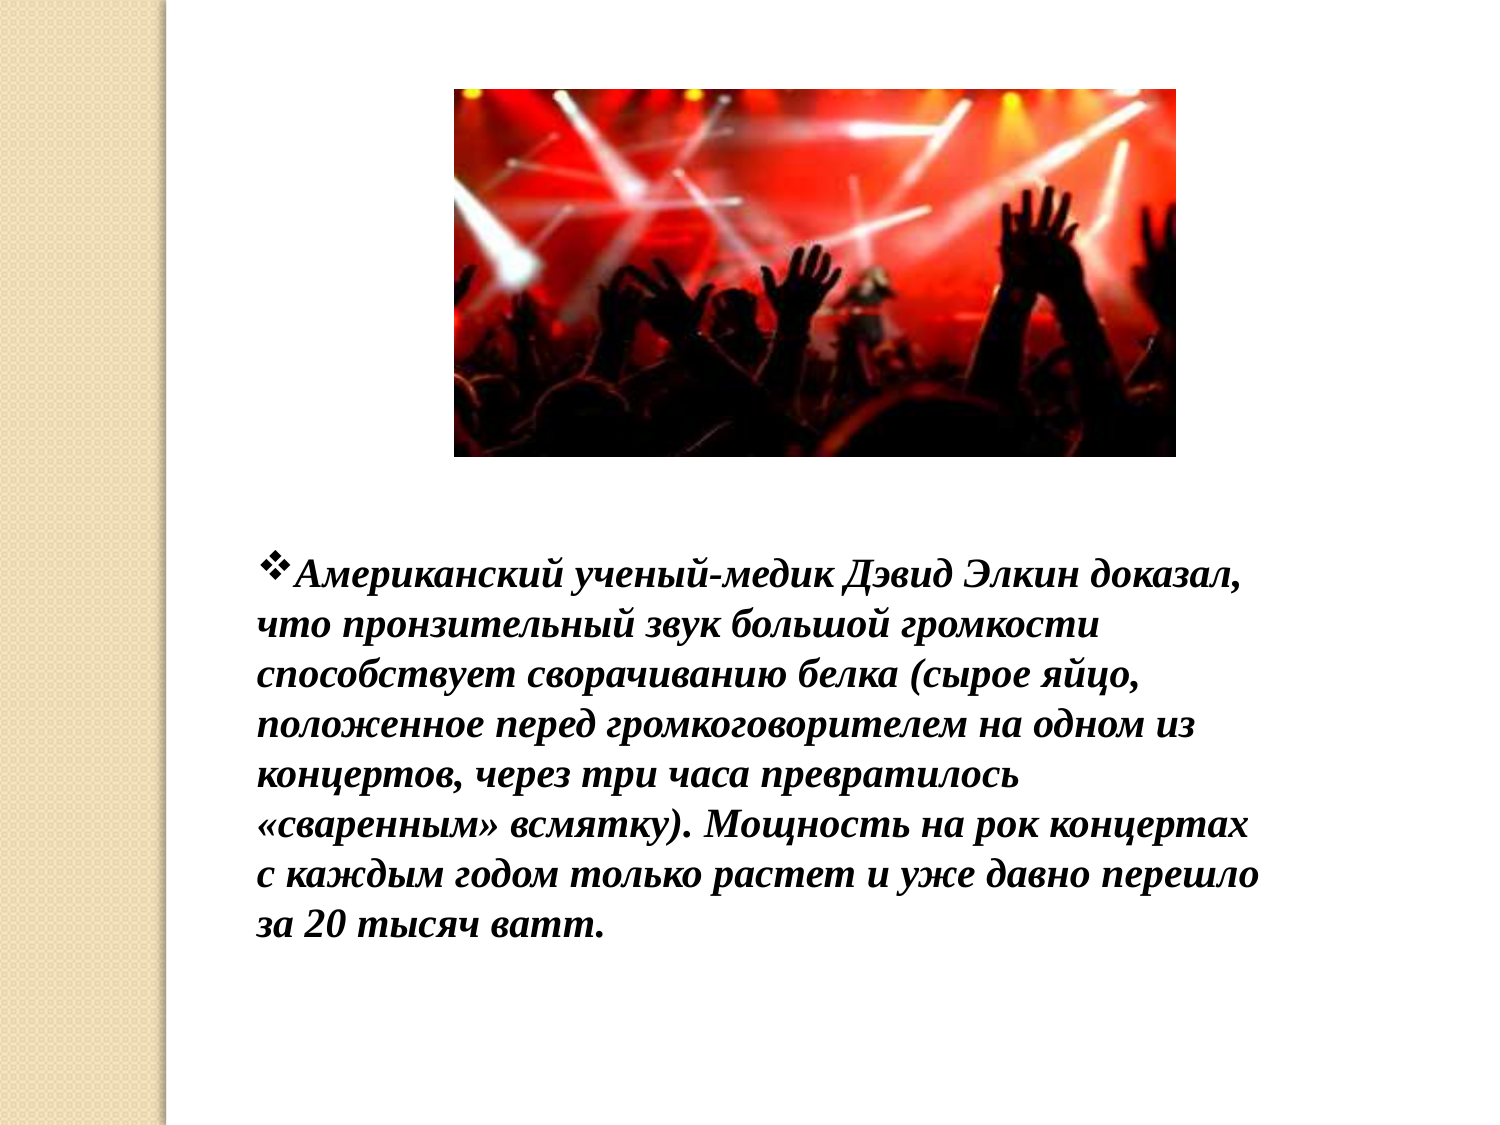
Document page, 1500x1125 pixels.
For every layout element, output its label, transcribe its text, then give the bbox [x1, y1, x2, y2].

picture [454, 89, 1176, 457]
text_box Американский ученый-медик Дэвид Элкин доказал, что пронзительный звук большой громкости способствует сворачиванию белка (сырое яйцо, положенное перед громкоговорителем на одном из концертов, через три часа превратилось «сваренным» всмятку). Мощность на рок концертах с каждым годом только растет и уже давно перешло за 20 тысяч ватт. [242, 338, 1282, 953]
